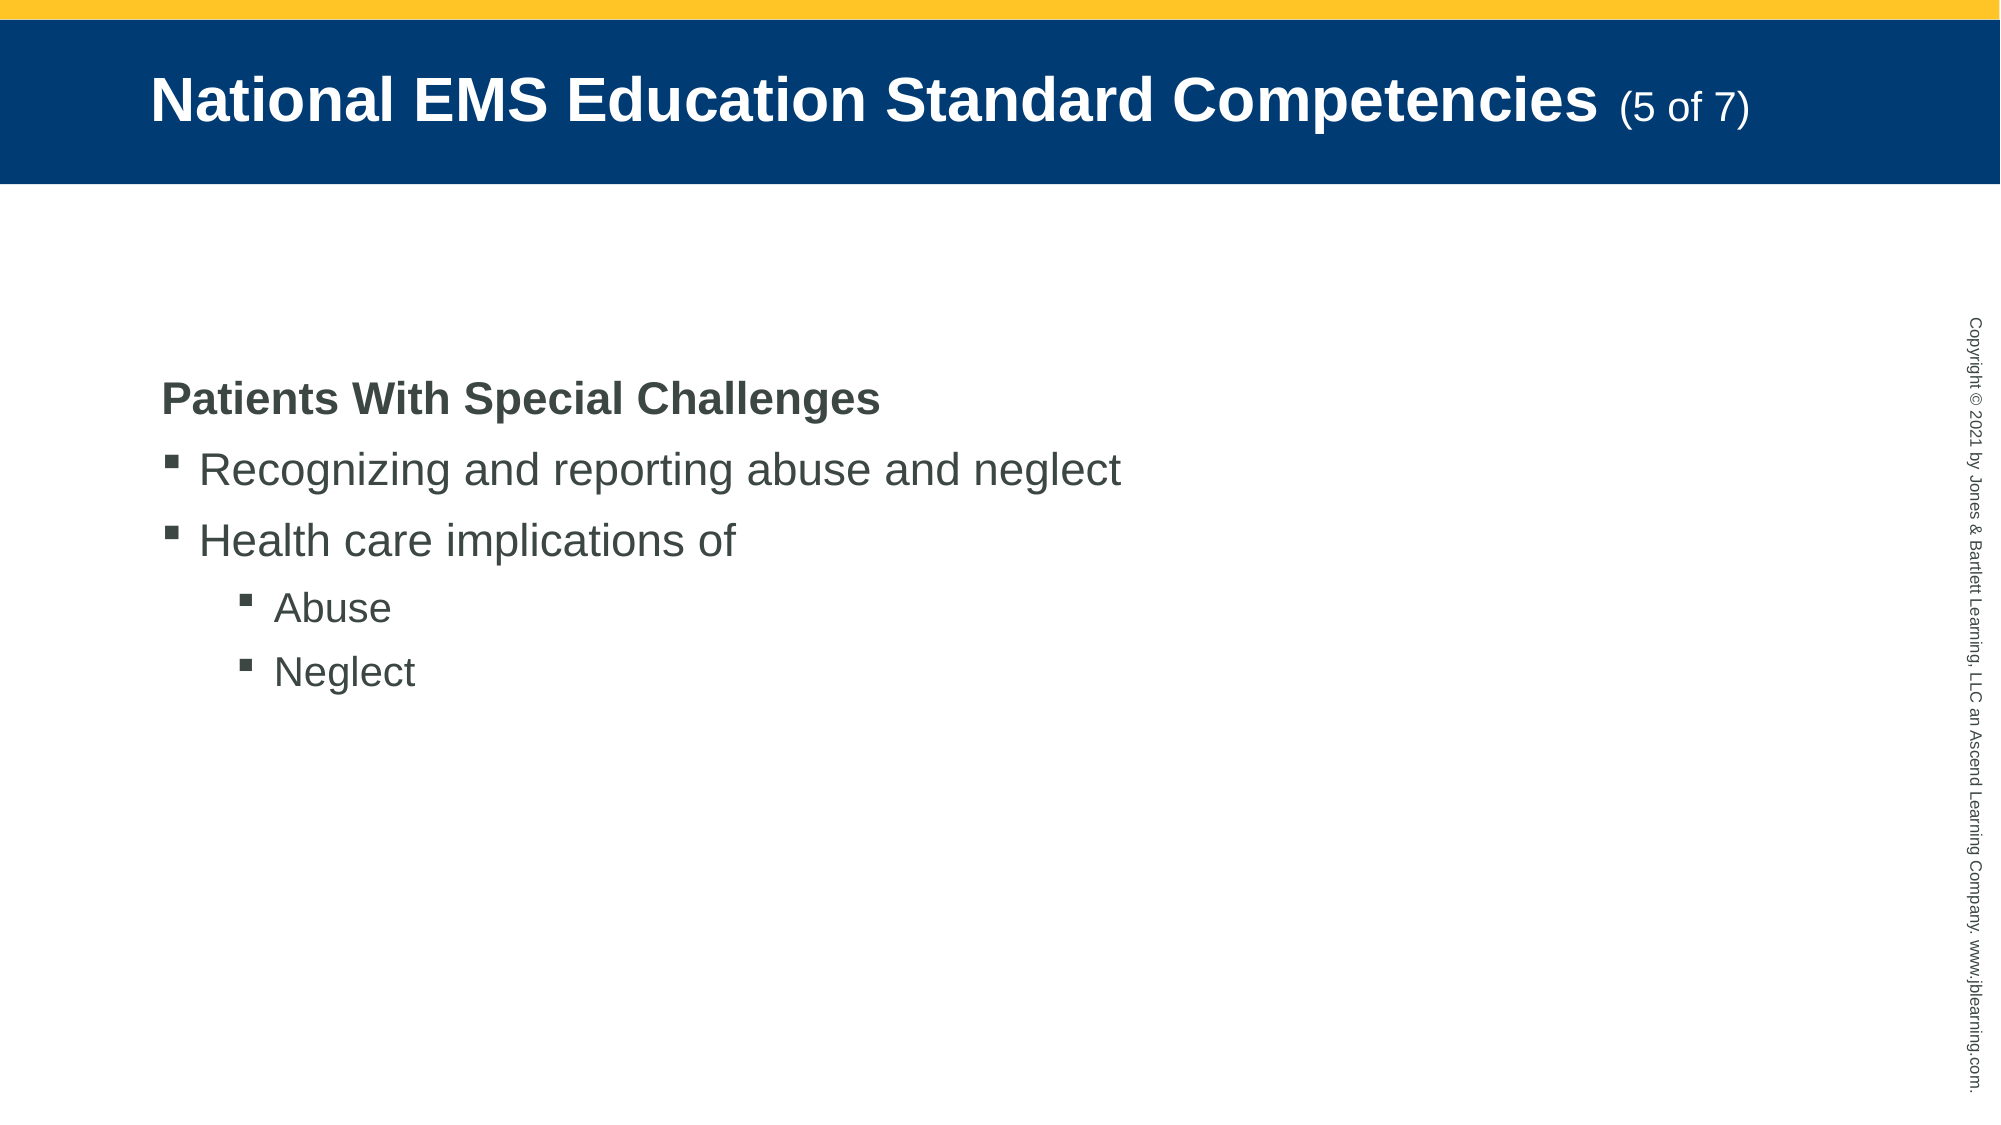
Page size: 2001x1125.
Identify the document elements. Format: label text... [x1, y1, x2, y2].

list Patients With Special Challenges Recognizing and reporting abuse and neglect Health care implications of Abuse Neglect [146, 361, 1859, 1016]
title National EMS Education Standard Competencies (5 of 7) [0, 19, 2000, 185]
